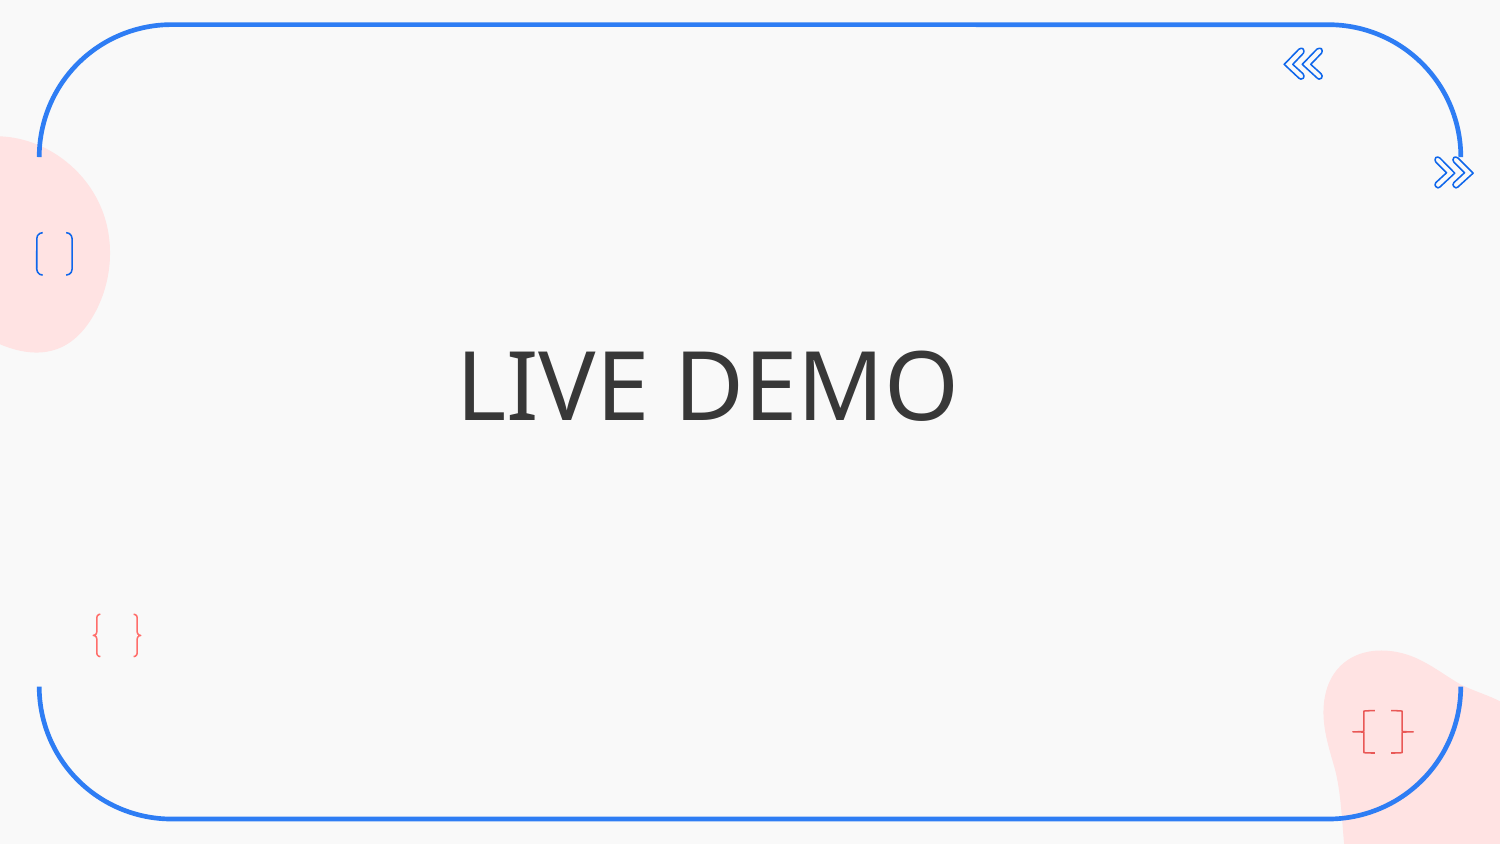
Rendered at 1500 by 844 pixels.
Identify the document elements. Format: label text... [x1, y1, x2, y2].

text_box LIVE DEMO [440, 309, 1037, 579]
text_box [93, 614, 141, 657]
